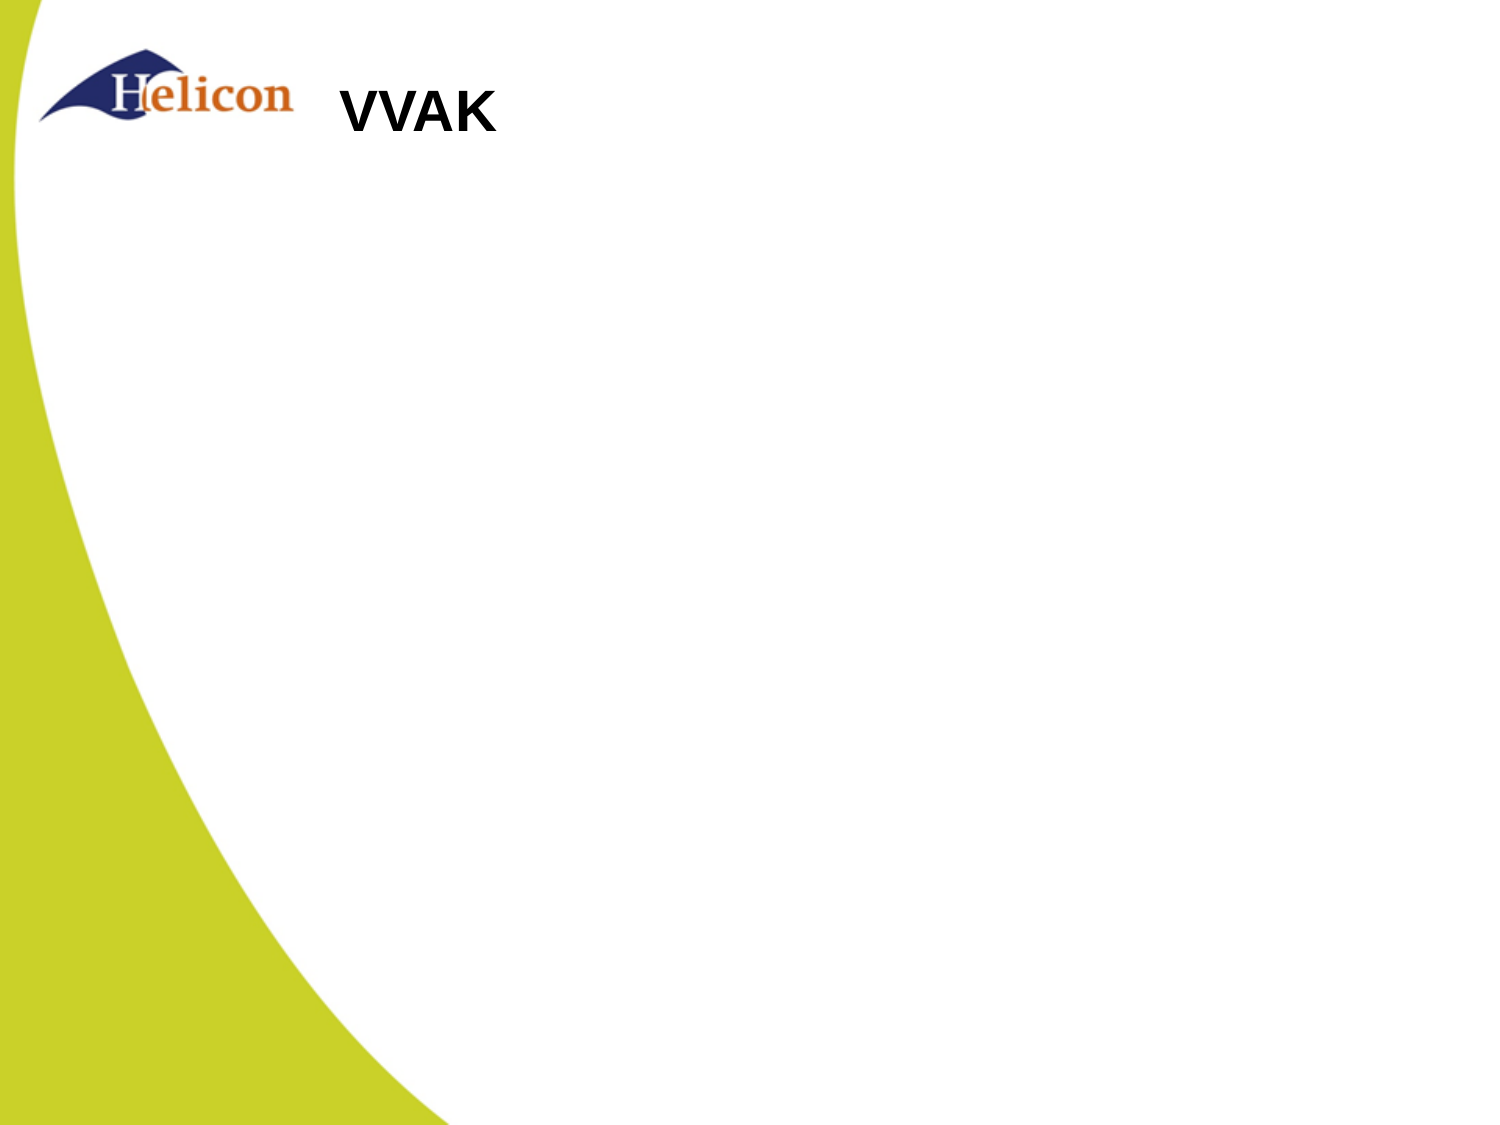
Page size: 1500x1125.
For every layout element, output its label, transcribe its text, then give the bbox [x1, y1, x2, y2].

picture [0, 0, 1500, 1125]
title VVAK [324, 54, 1415, 161]
